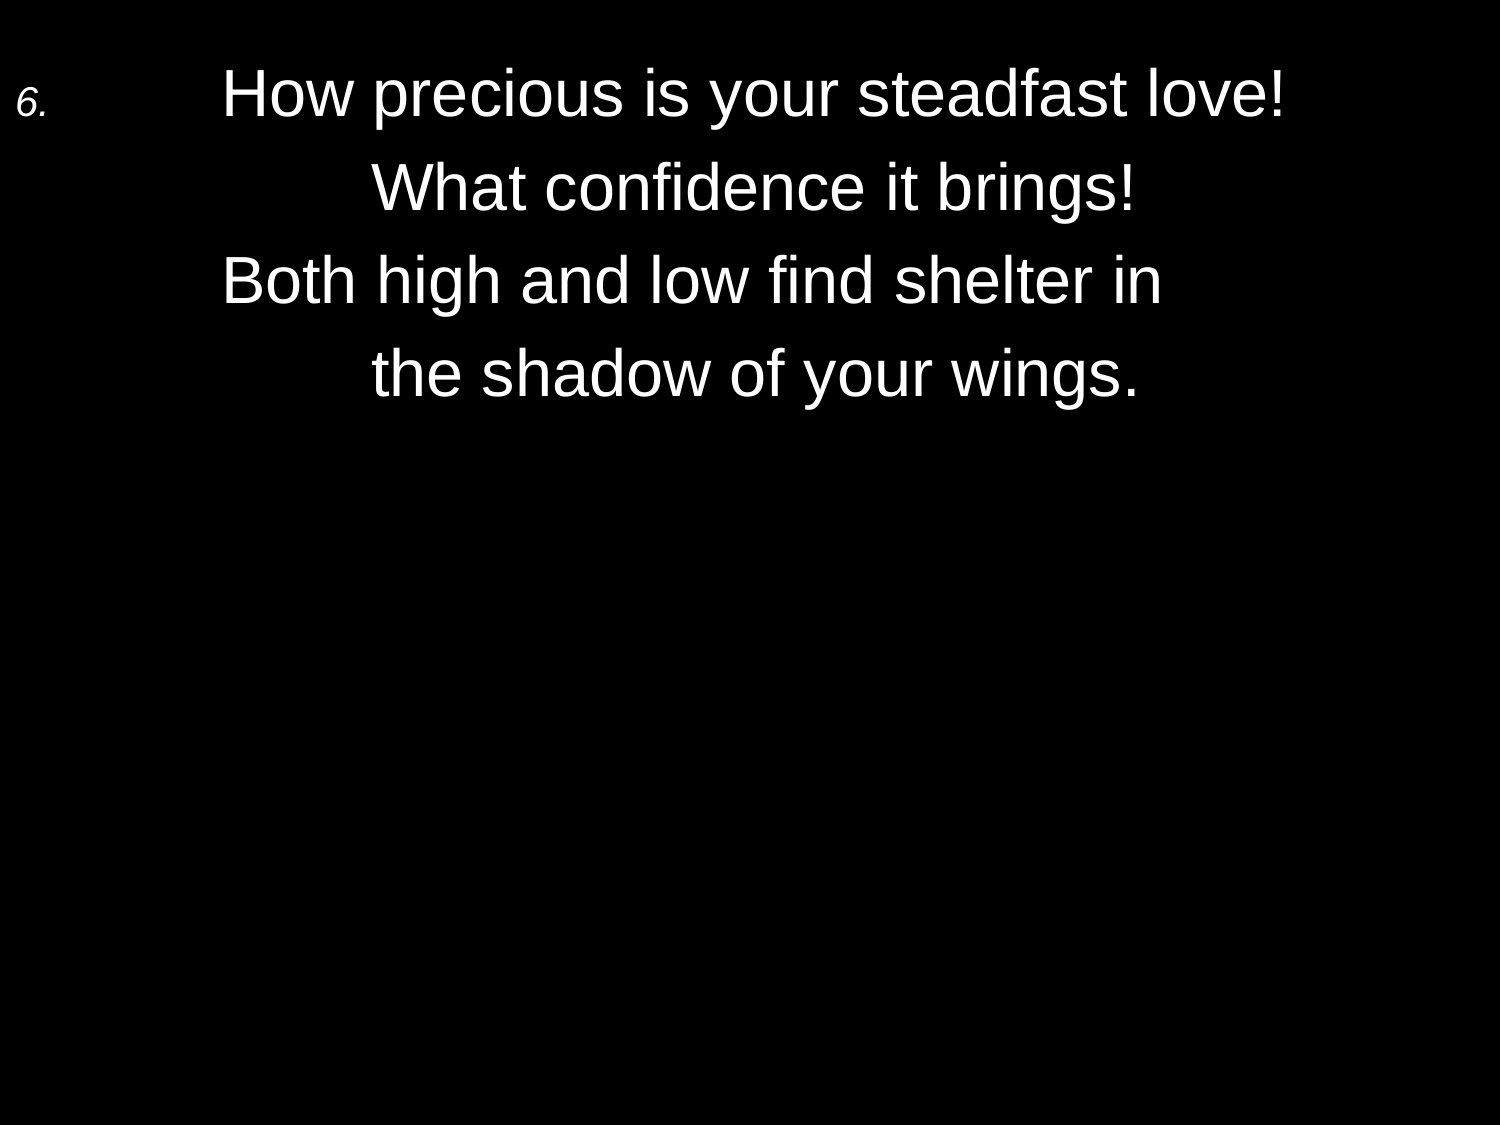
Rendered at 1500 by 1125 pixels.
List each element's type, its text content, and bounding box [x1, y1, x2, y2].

list 6. How precious is your steadfast love! What confidence it brings! Both high and low find shelter in the shadow of your wings. [0, 42, 1500, 1047]
